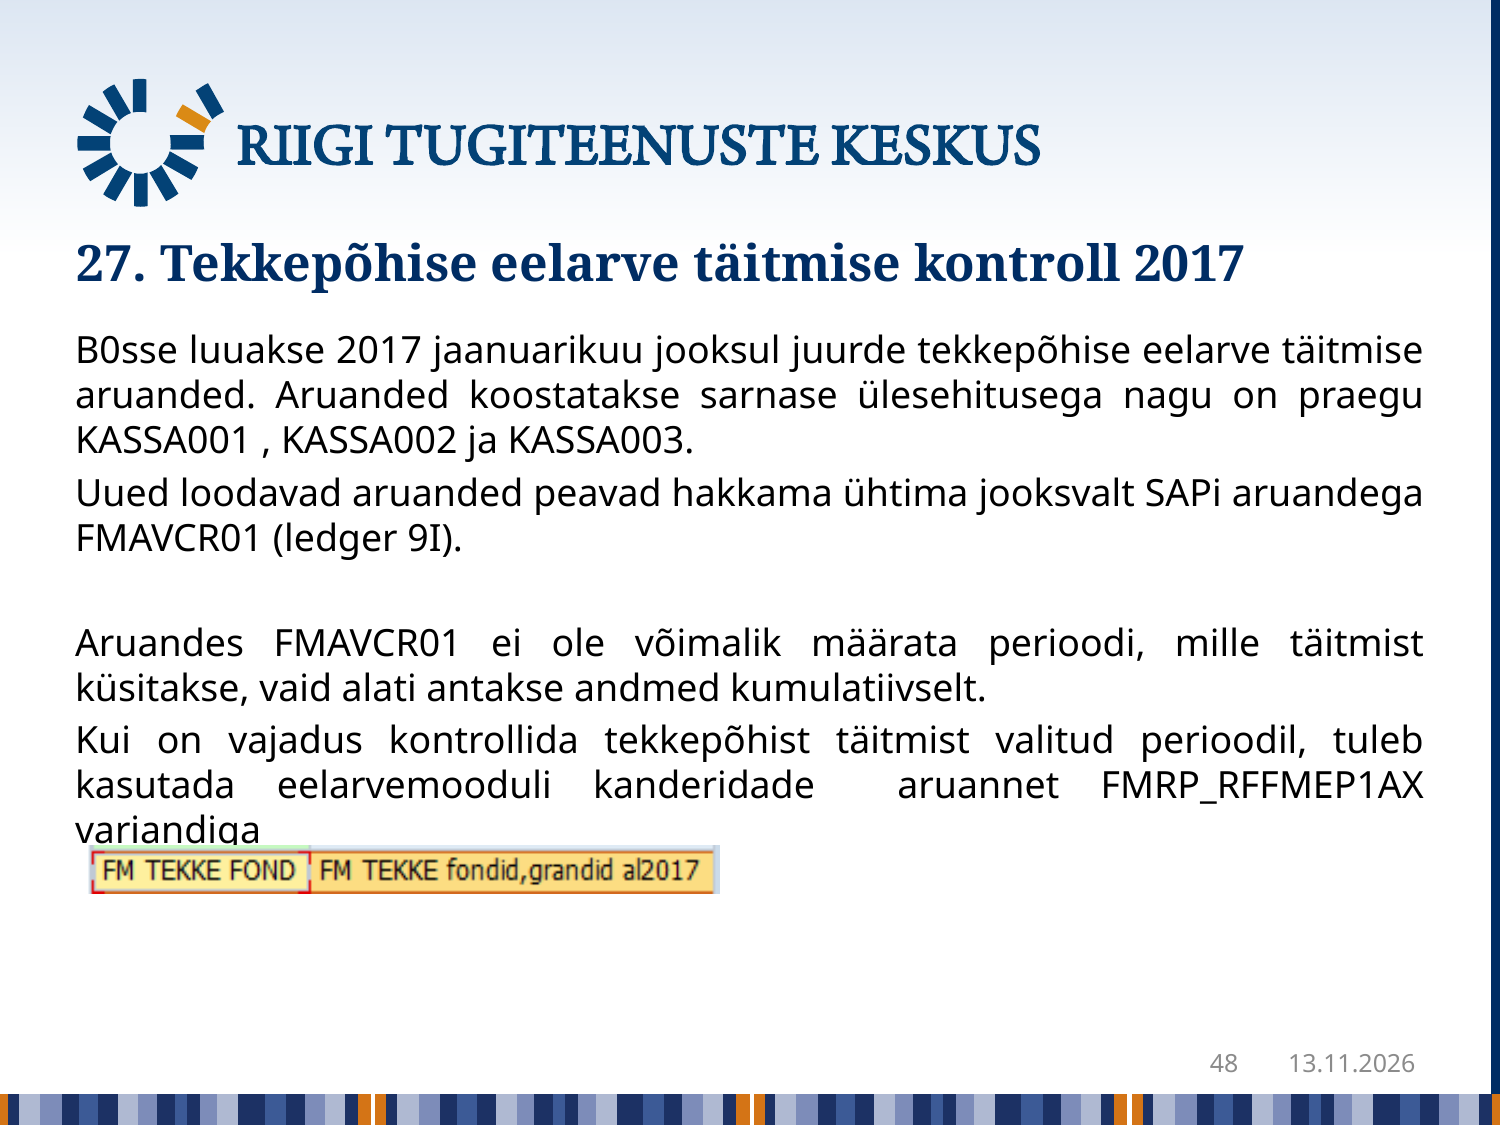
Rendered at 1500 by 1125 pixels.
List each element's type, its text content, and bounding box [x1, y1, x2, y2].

slide_number 48 [1139, 1035, 1254, 1095]
picture [88, 845, 721, 894]
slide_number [1269, 1035, 1431, 1095]
title 27. Tekkepõhise eelarve täitmise kontroll 2017 [76, 231, 1427, 313]
list B0sse luuakse 2017 jaanuarikuu jooksul juurde tekkepõhise eelarve täitmise aruanded. Aruanded koostatakse sarnase ülesehitusega nagu on praegu KASSA001 , KASSA002 ja KASSA003. Uued loodavad aruanded peavad hakkama ühtima jooksvalt SAPi aruandega FMAVCR01 (ledger 9I). Aruandes FMAVCR01 ei ole võimalik määrata perioodi, mille täitmist küsitakse, vaid alati antakse andmed kumulatiivselt. Kui on vajadus kontrollida tekkepõhist täitmist valitud perioodil, tuleb kasutada eelarvemooduli kanderidade aruannet FMRP_RFFMEP1AX variandiga [75, 326, 1425, 1012]
